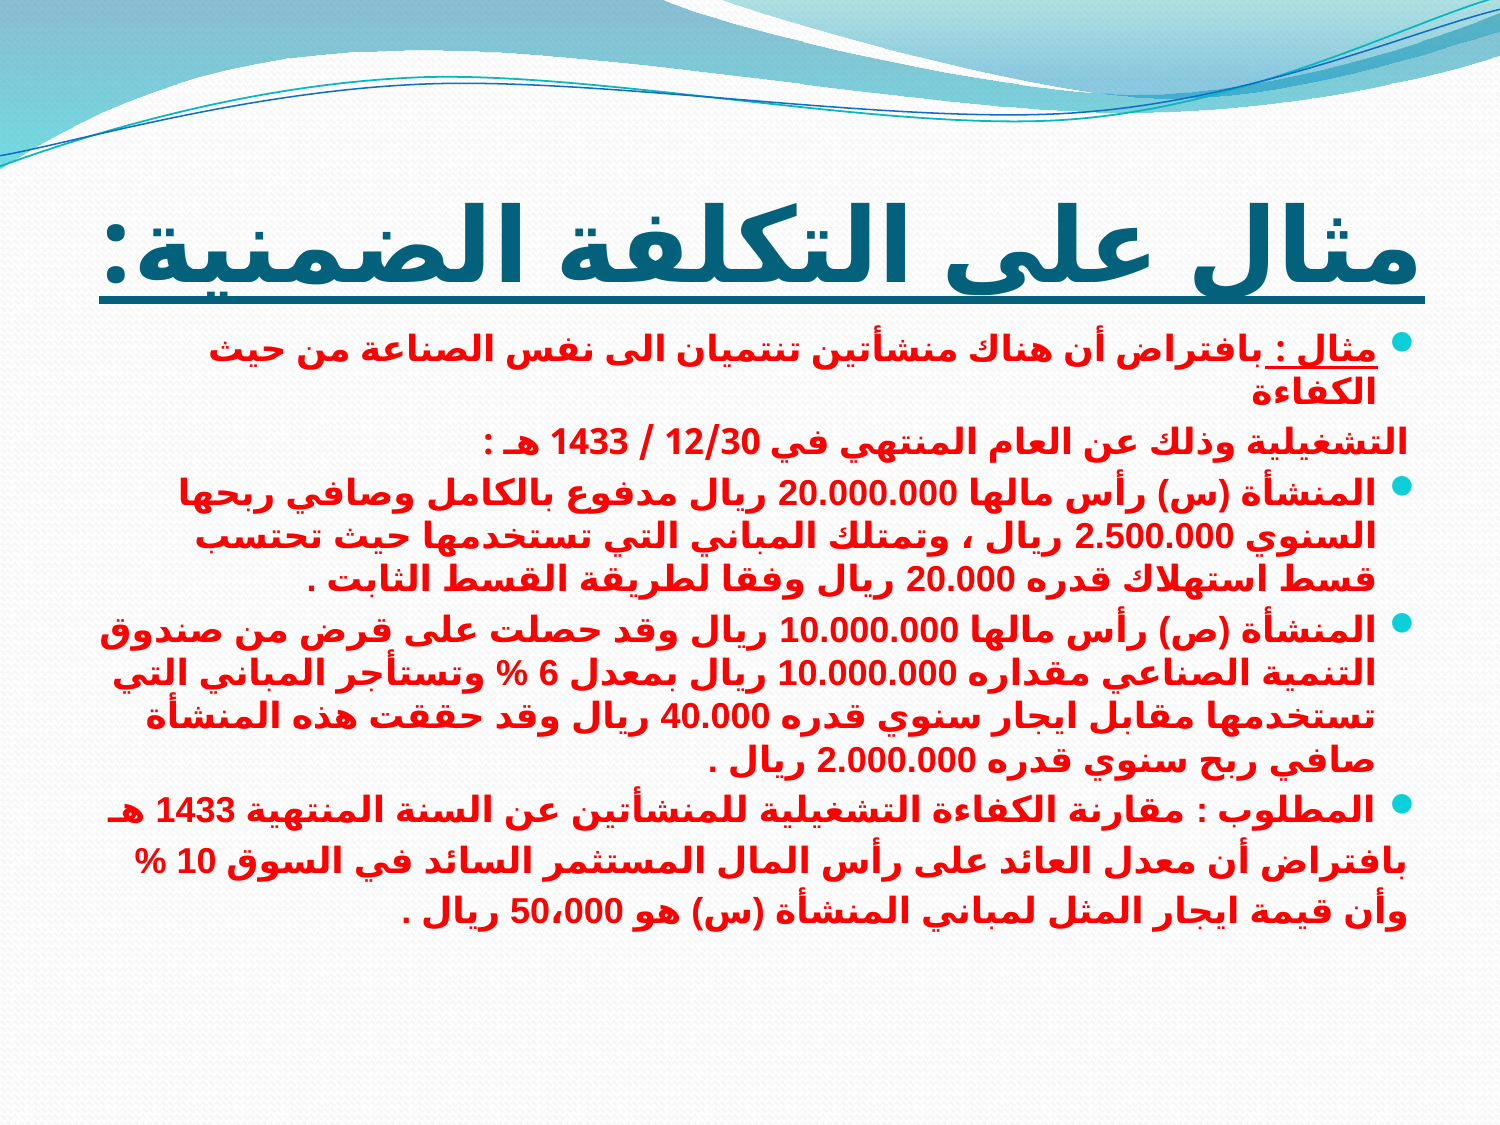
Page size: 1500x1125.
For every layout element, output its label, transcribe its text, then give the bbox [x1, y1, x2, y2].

list مثال : بافتراض أن هناك منشأتين تنتميان الى نفس الصناعة من حيث الكفاءة التشغيلية وذلك عن العام المنتهي في 12/30 / 1433 هـ : المنشأة (س) رأس مالها 20.000.000 ريال مدفوع بالكامل وصافي ربحها السنوي 2.500.000 ريال ، وتمتلك المباني التي تستخدمها حيث تحتسب قسط استهلاك قدره 20.000 ريال وفقا لطريقة القسط الثابت . المنشأة (ص) رأس مالها 10.000.000 ريال وقد حصلت على قرض من صندوق التنمية الصناعي مقداره 10.000.000 ريال بمعدل 6 % وتستأجر المباني التي تستخدمها مقابل ايجار سنوي قدره 40.000 ريال وقد حققت هذه المنشأة صافي ربح سنوي قدره 2.000.000 ريال . المطلوب : مقارنة الكفاءة التشغيلية للمنشأتين عن السنة المنتهية 1433 هـ بافتراض أن معدل العائد على رأس المال المستثمر السائد في السوق 10 % وأن قيمة ايجار المثل لمباني المنشأة (س) هو 50،000 ريال . [75, 317, 1425, 1038]
title مثال على التكلفة الضمنية: [75, 115, 1425, 303]
